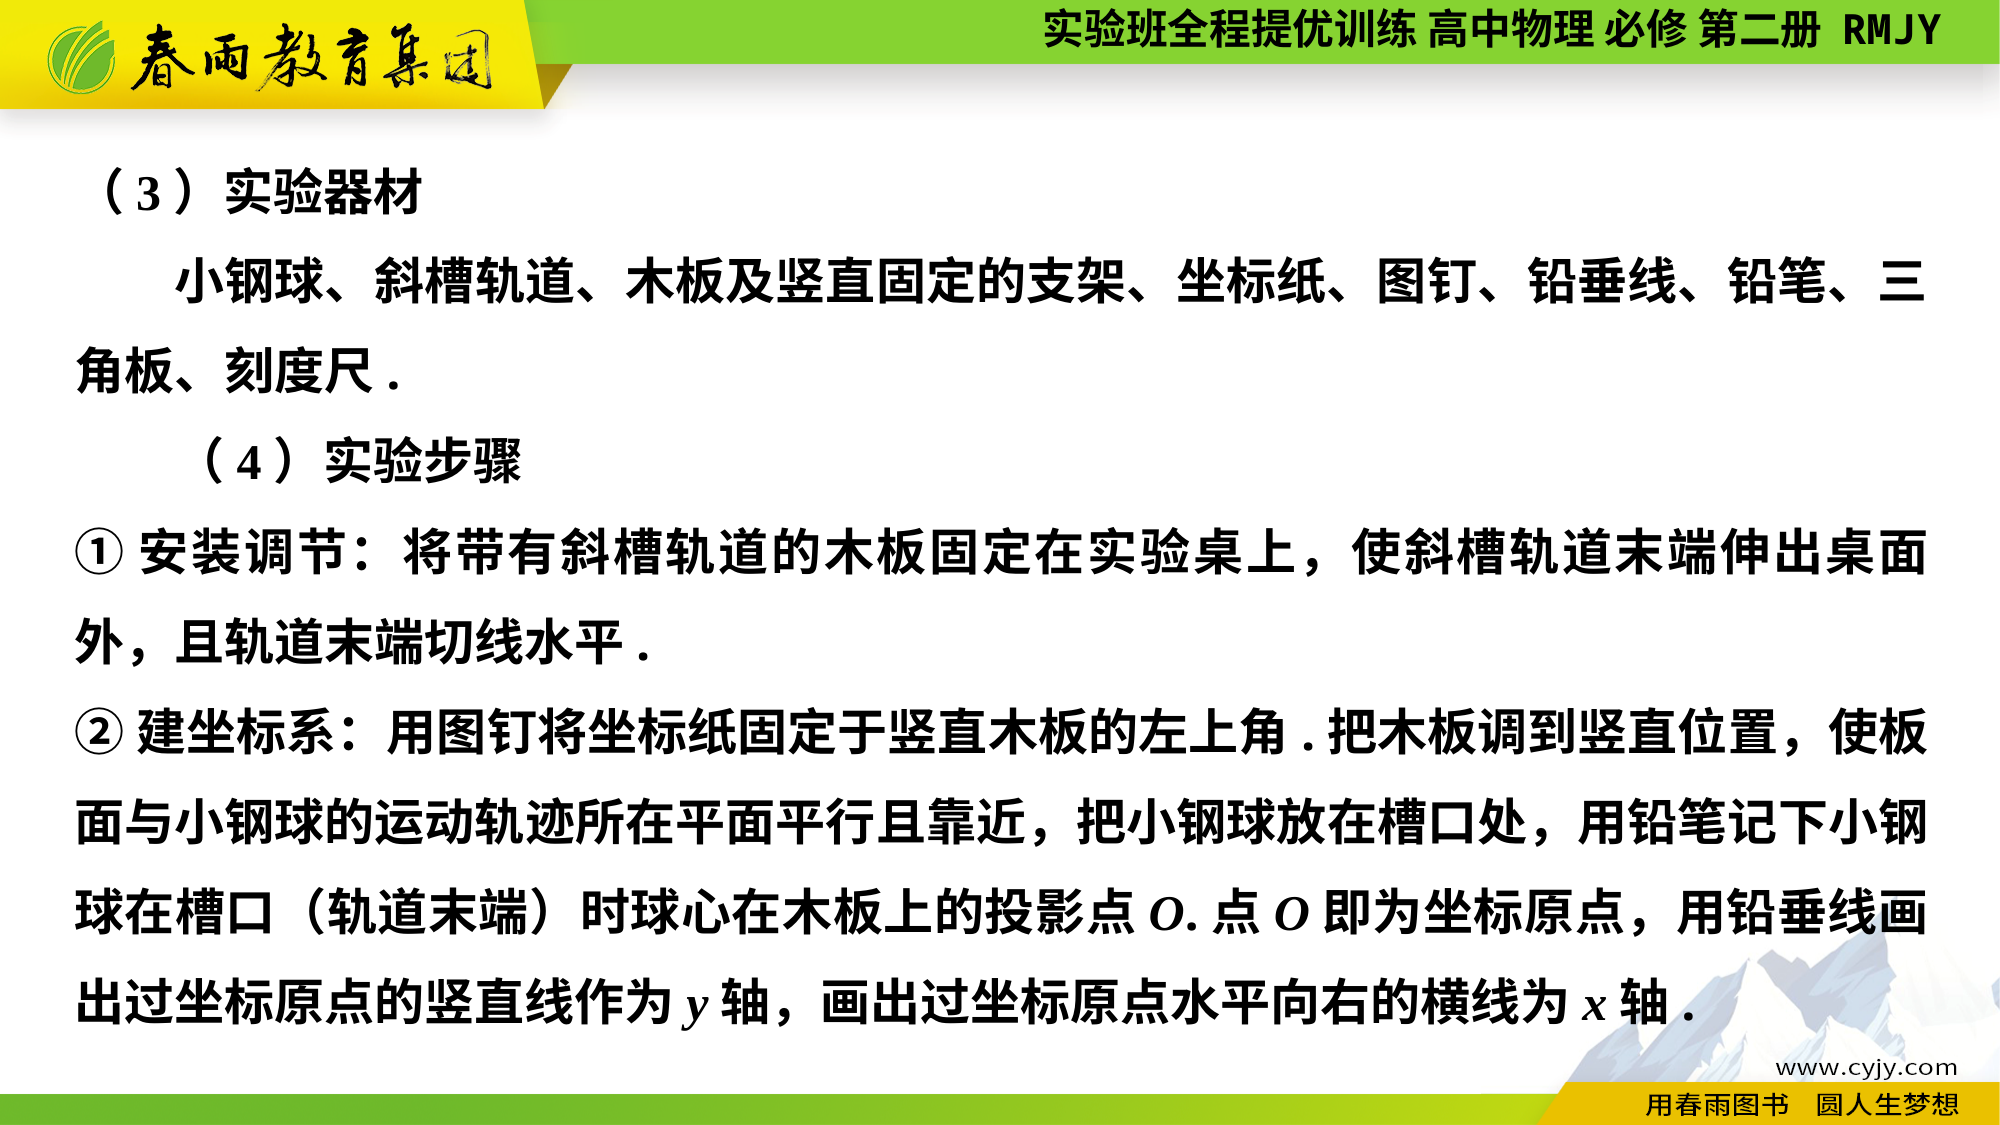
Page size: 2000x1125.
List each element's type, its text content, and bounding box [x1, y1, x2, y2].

list （3）实验器材 小钢球、斜槽轨道、木板及竖直固定的支架、坐标纸、图钉、铅垂线、铅笔、三角板、刻度尺. （4）实验步骤 ①安装调节：将带有斜槽轨道的木板固定在实验桌上，使斜槽轨道末端伸出桌面外，且轨道末端切线水平. ②建坐标系：用图钉将坐标纸固定于竖直木板的左上角.把木板调到竖直位置，使板面与小钢球的运动轨迹所在平面平行且靠近，把小钢球放在槽口处，用铅笔记下小钢球在槽口（轨道末端）时球心在木板上的投影点O.点O即为坐标原点，用铅垂线画出过坐标原点的竖直线作为y轴，画出过坐标原点水平向右的横线为x轴. [59, 122, 1944, 1035]
picture [0, 0, 2000, 1125]
